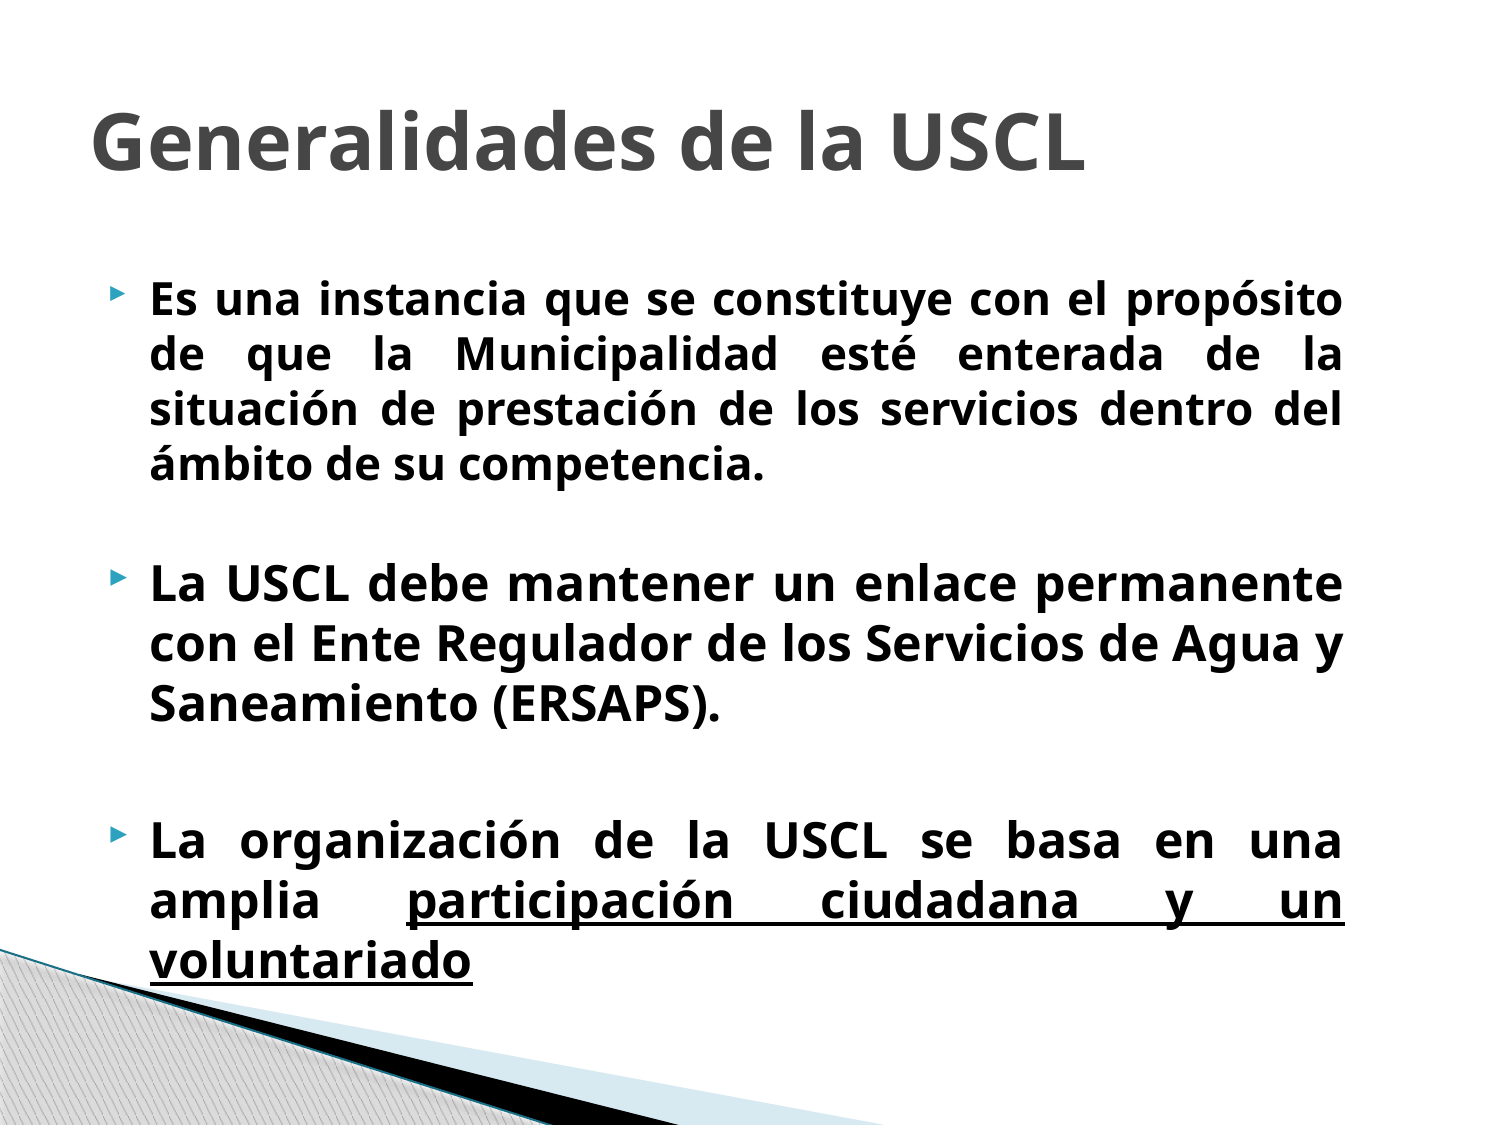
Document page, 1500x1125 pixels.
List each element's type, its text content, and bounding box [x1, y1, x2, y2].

list Es una instancia que se constituye con el propósito de que la Municipalidad esté enterada de la situación de prestación de los servicios dentro del ámbito de su competencia. La USCL debe mantener un enlace permanente con el Ente Regulador de los Servicios de Agua y Saneamiento (ERSAPS). La organización de la USCL se basa en una amplia participación ciudadana y un voluntariado [75, 262, 1360, 1005]
title Generalidades de la USCL [75, 45, 1425, 233]
